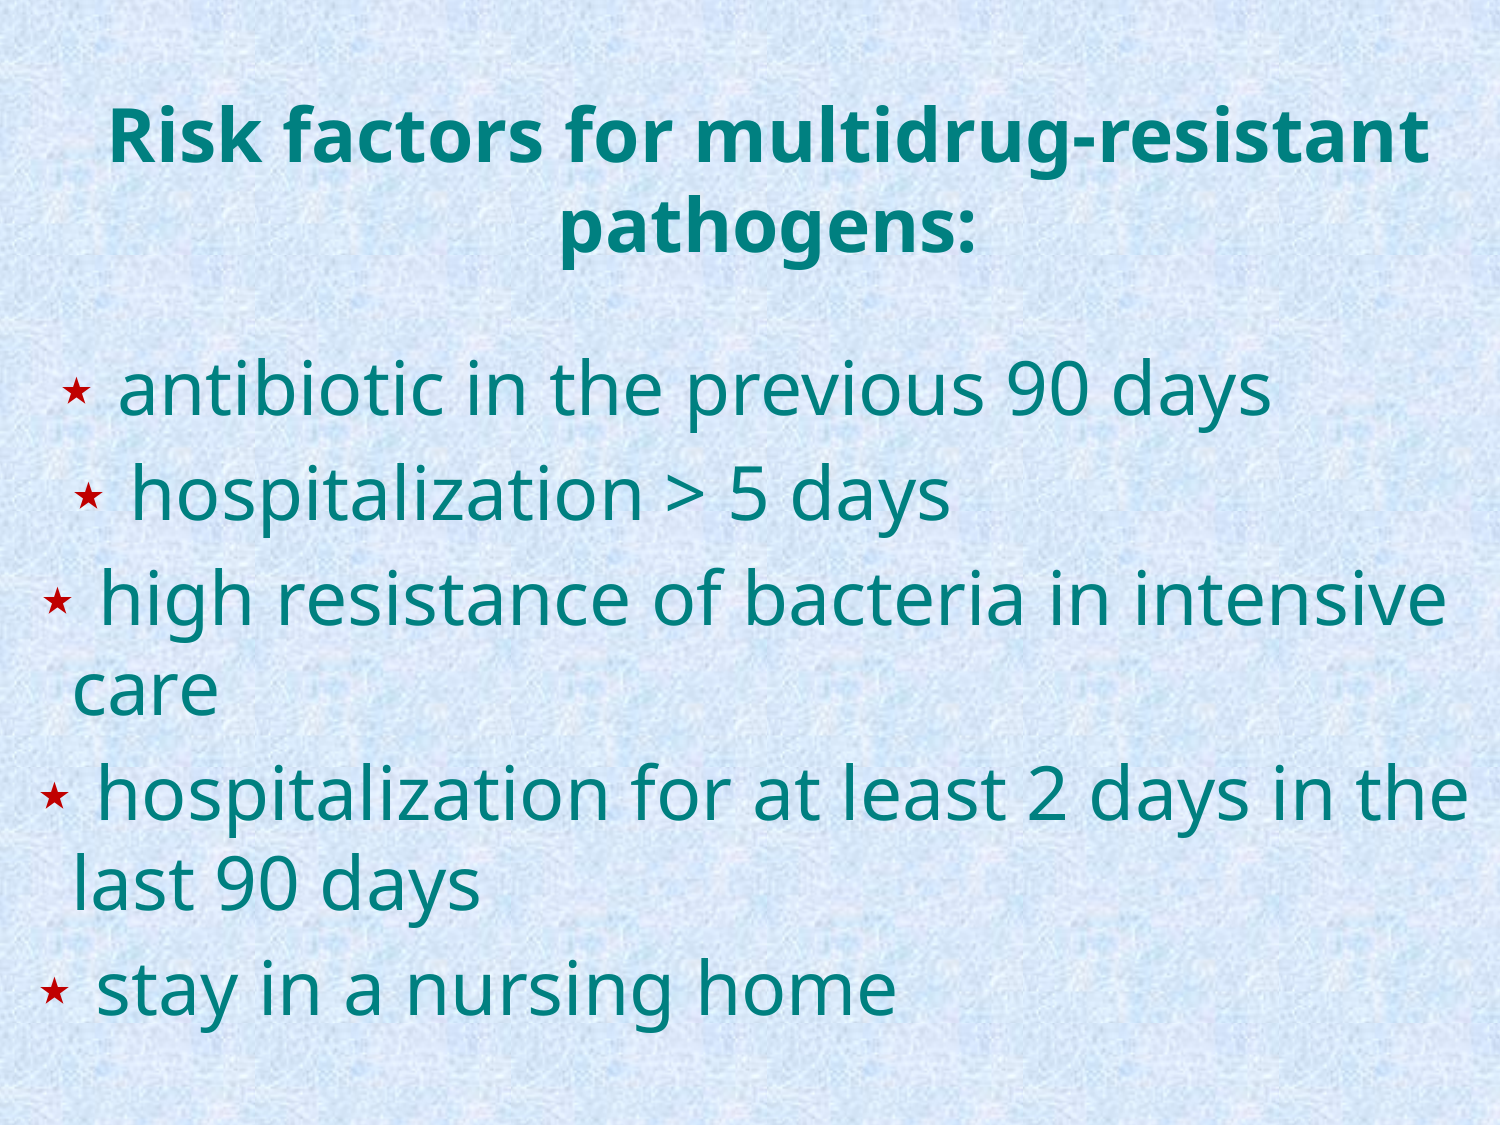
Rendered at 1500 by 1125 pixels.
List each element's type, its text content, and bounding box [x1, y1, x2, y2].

text_box Risk factors for multidrug-resistant pathogens: ⋆ antibiotic in the previous 90 days ⋆ hospitalization > 5 days ⋆ high resistance of bacteria in intensive care ⋆ hospitalization for at least 2 days in the last 90 days ⋆ stay in a nursing home [0, 0, 1500, 1125]
